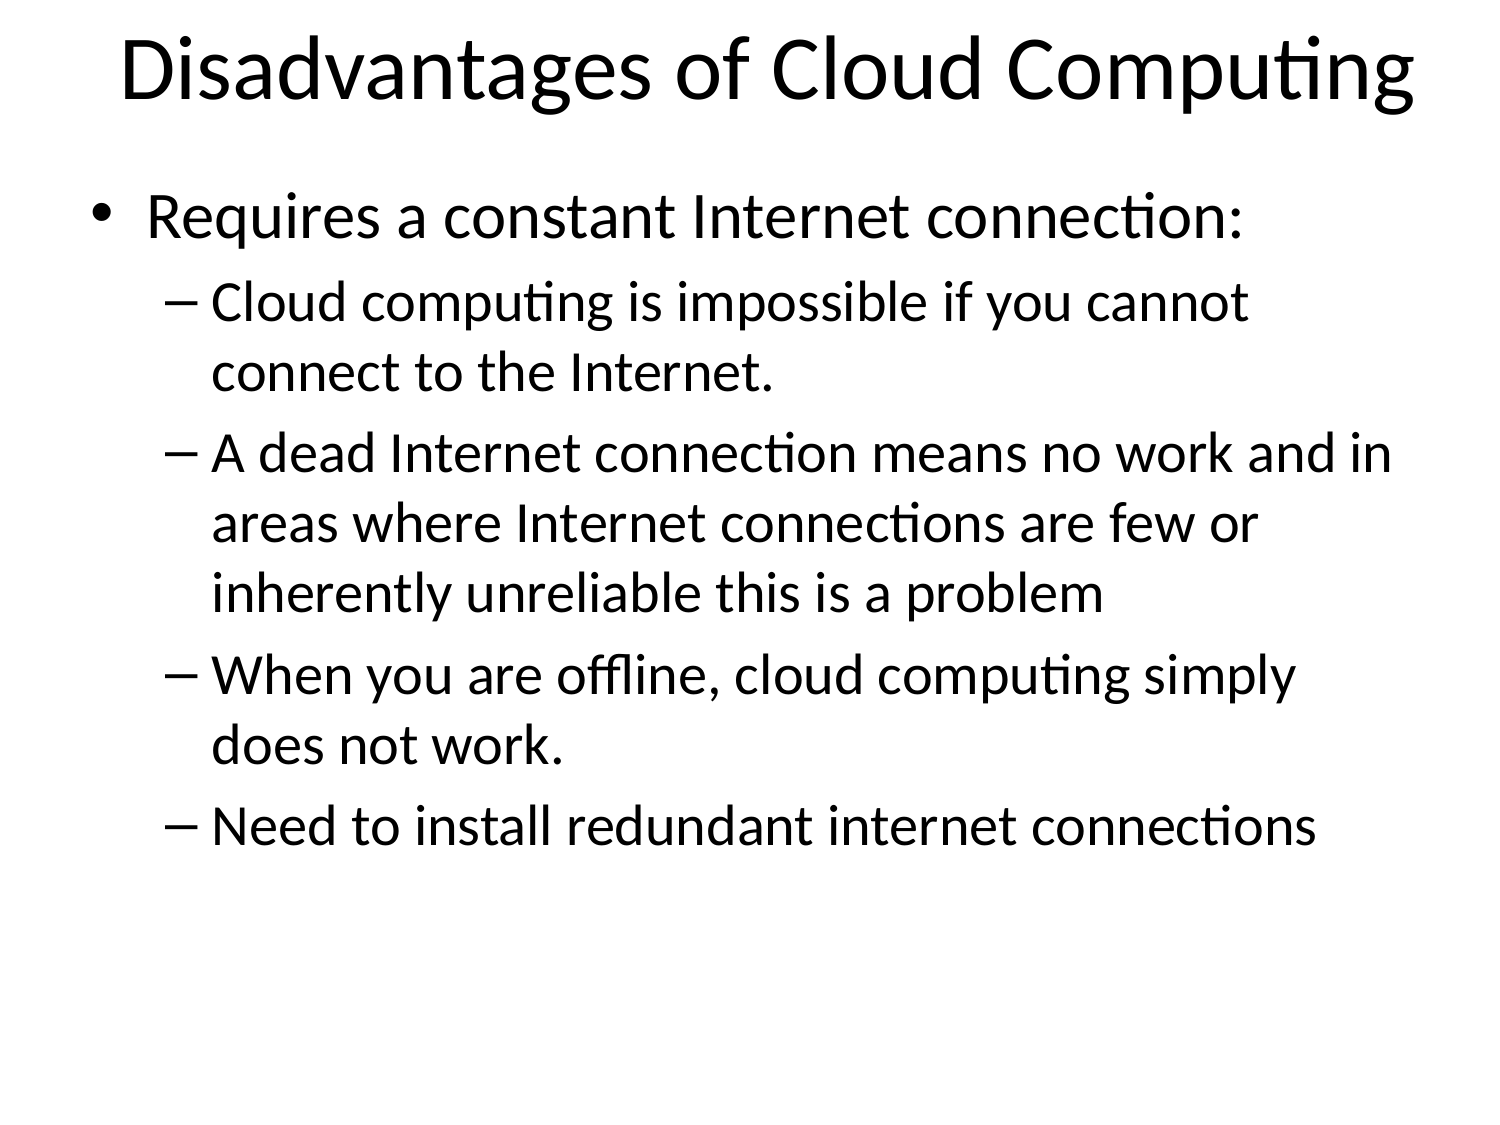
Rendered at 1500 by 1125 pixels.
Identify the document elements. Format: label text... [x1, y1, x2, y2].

title Disadvantages of Cloud Computing [87, 0, 1450, 125]
list Requires a constant Internet connection: Cloud computing is impossible if you cannot connect to the Internet. A dead Internet connection means no work and in areas where Internet connections are few or inherently unreliable this is a problem When you are offline, cloud computing simply does not work. Need to install redundant internet connections [75, 164, 1425, 1005]
